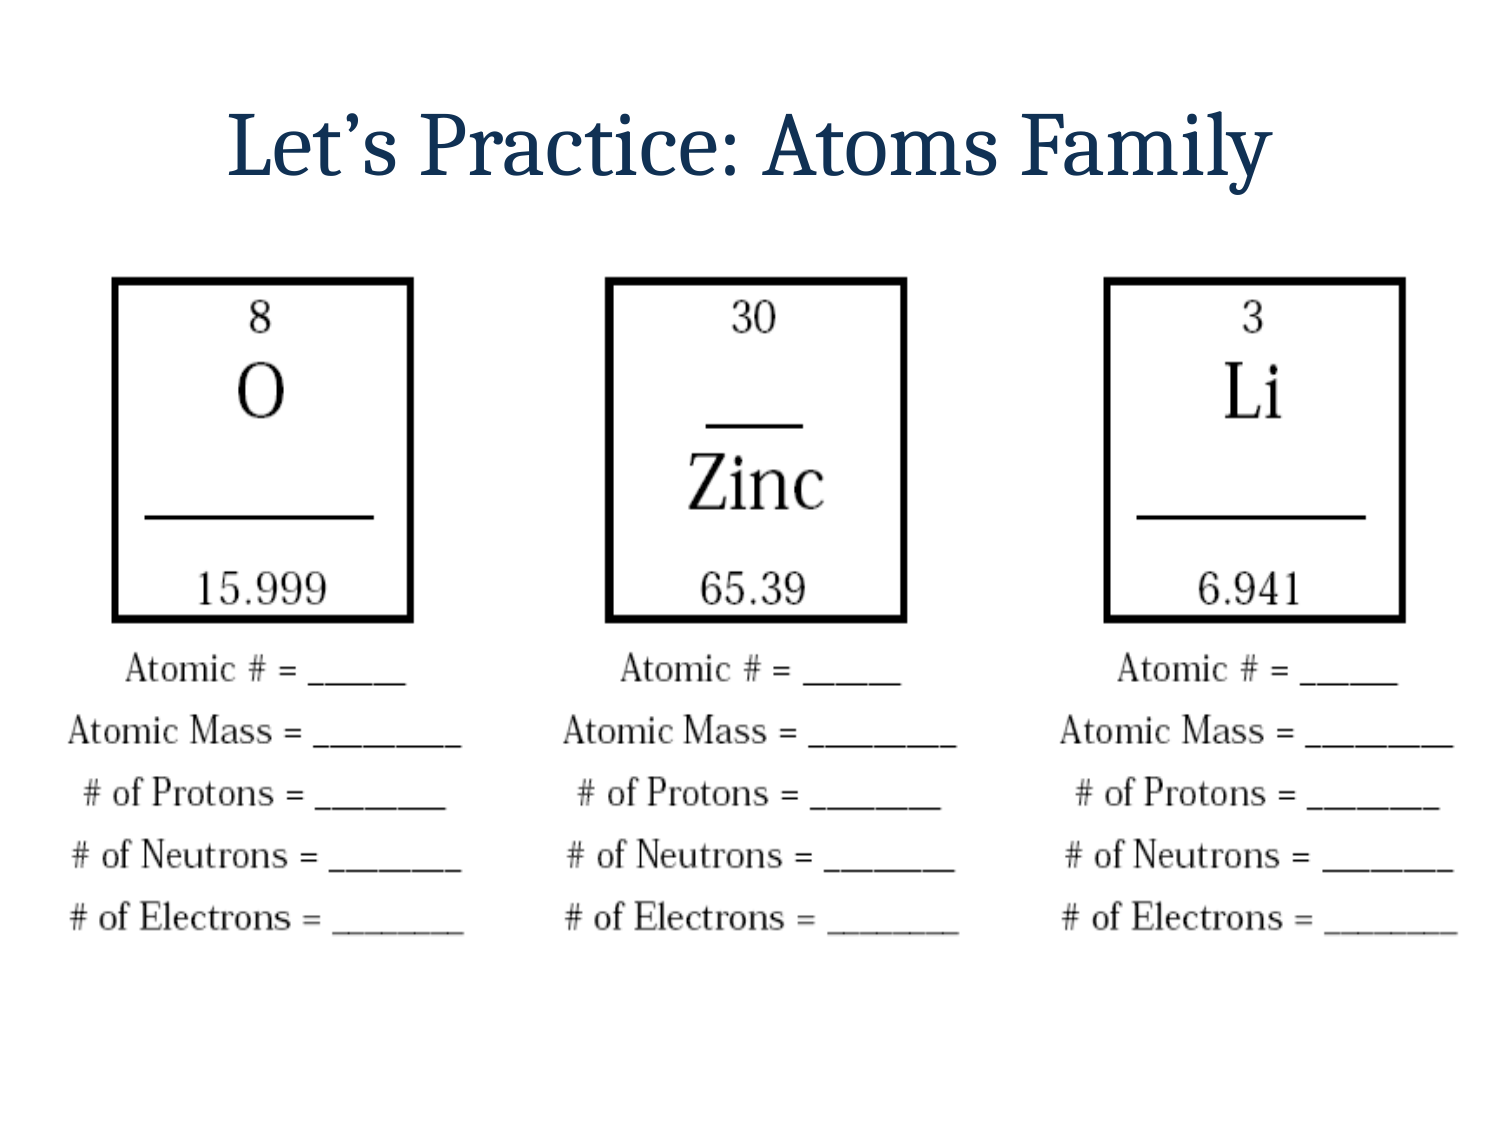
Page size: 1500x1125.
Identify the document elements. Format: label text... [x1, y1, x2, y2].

picture [26, 232, 1500, 1012]
title Let’s Practice: Atoms Family [75, 45, 1425, 230]
